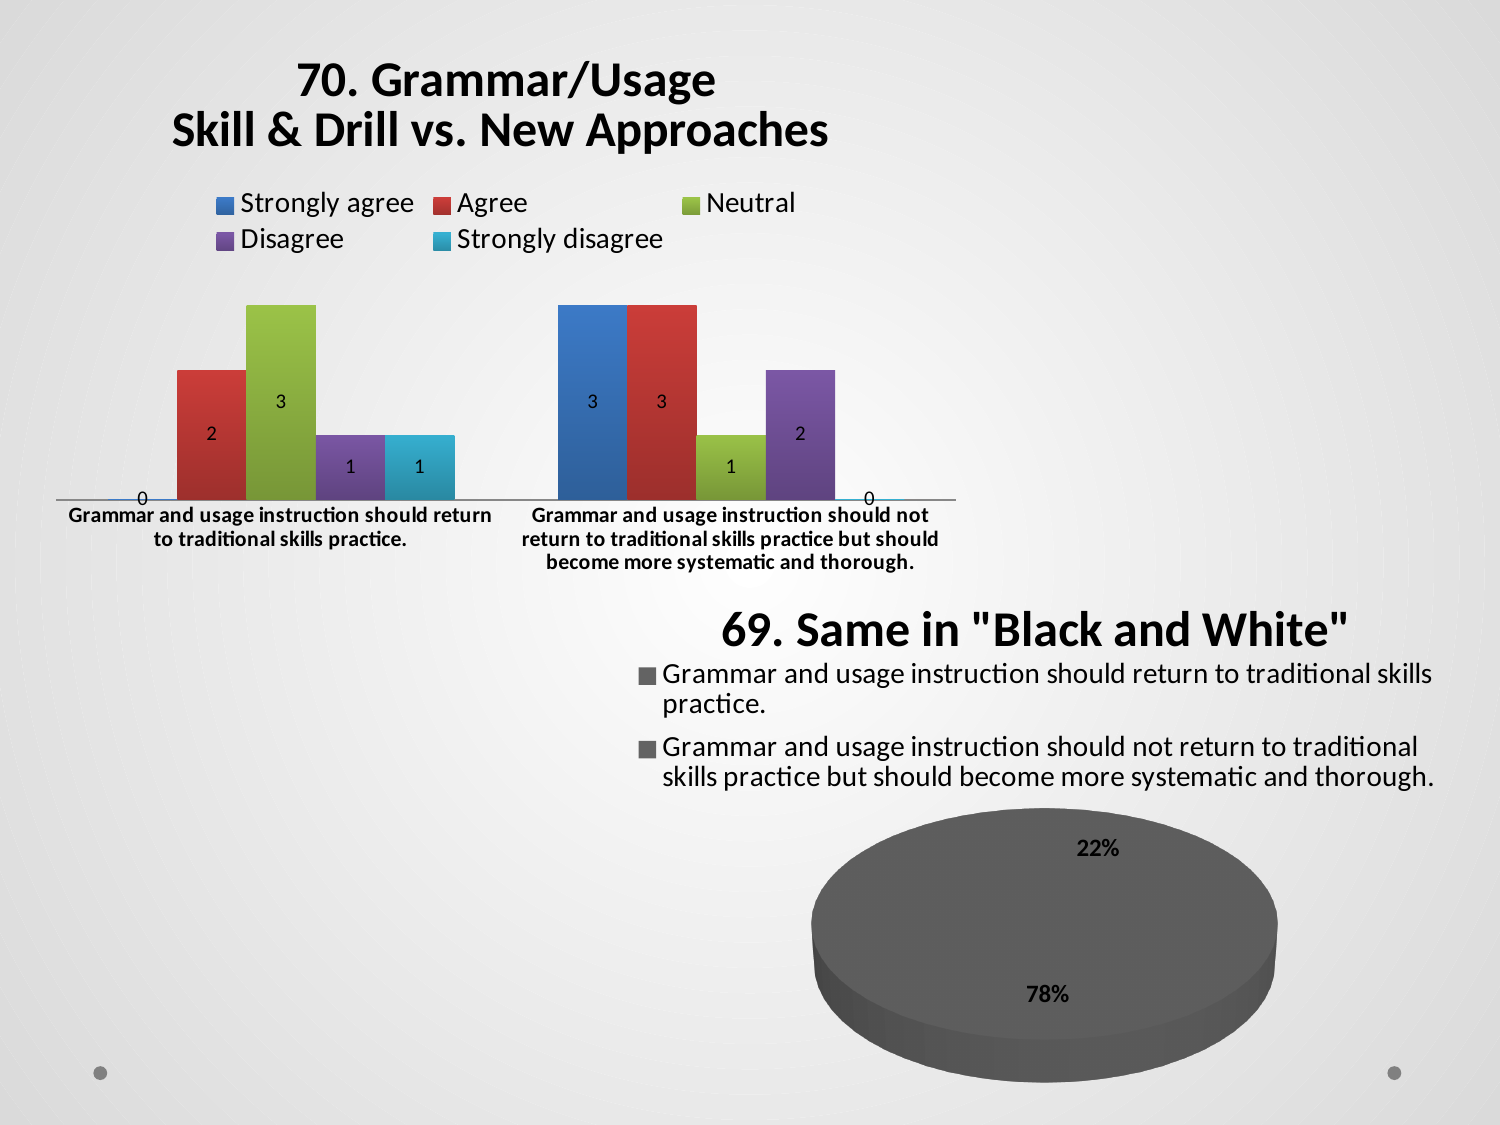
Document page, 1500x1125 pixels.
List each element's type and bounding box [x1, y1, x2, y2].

chart [37, 24, 1498, 1125]
